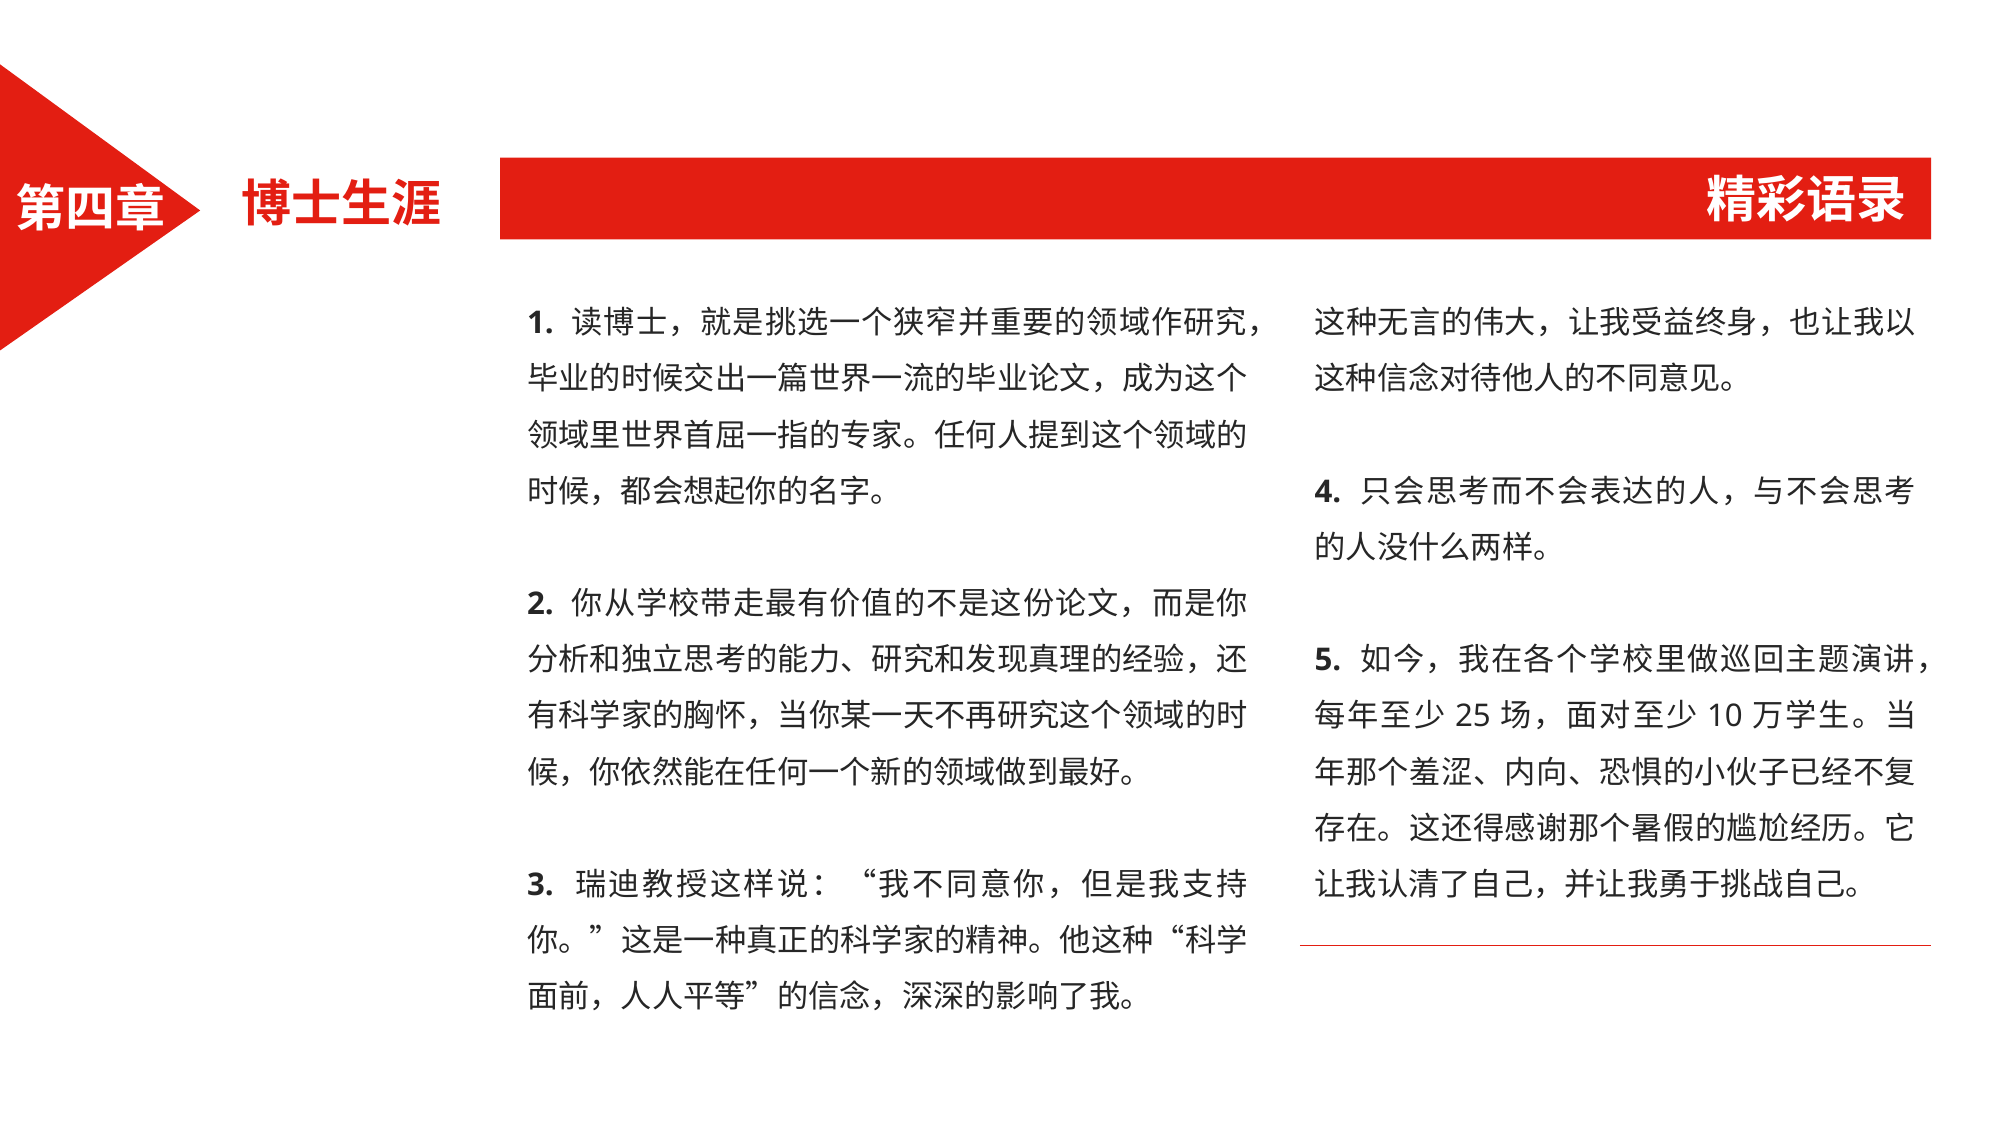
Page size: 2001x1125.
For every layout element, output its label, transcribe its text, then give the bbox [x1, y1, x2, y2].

text_box [0, 245, 153, 352]
text_box 博士生涯 [226, 163, 457, 239]
text_box [499, 157, 1932, 240]
text_box 1. 读博士，就是挑选一个狭窄并重要的领域作研究，毕业的时候交出一篇世界一流的毕业论文，成为这个领域里世界首屈一指的专家。任何人提到这个领域的时候，都会想起你的名字。 2. 你从学校带走最有价值的不是这份论文，而是你分析和独立思考的能力、研究和发现真理的经验，还有科学家的胸怀，当你某一天不再研究这个领域的时候，你依然能在任何一个新的领域做到最好。 3. 瑞迪教授这样说：“我不同意你，但是我支持你。”这是一种真正的科学家的精神。他这种“科学面前，人人平等”的信念，深深的影响了我。 [512, 276, 1263, 1022]
text_box 精彩语录 [1691, 159, 1921, 235]
text_box 第四章 [0, 169, 181, 245]
text_box [0, 63, 146, 169]
text_box 这种无言的伟大，让我受益终身，也让我以这种信念对待他人的不同意见。 4. 只会思考而不会表达的人，与不会思考的人没什么两样。 5. 如今，我在各个学校里做巡回主题演讲，每年至少25场，面对至少10万学生。当年那个羞涩、内向、恐惧的小伙子已经不复存在。这还得感谢那个暑假的尴尬经历。它让我认清了自己，并让我勇于挑战自己。 [1299, 276, 1932, 909]
text_box [181, 195, 202, 226]
